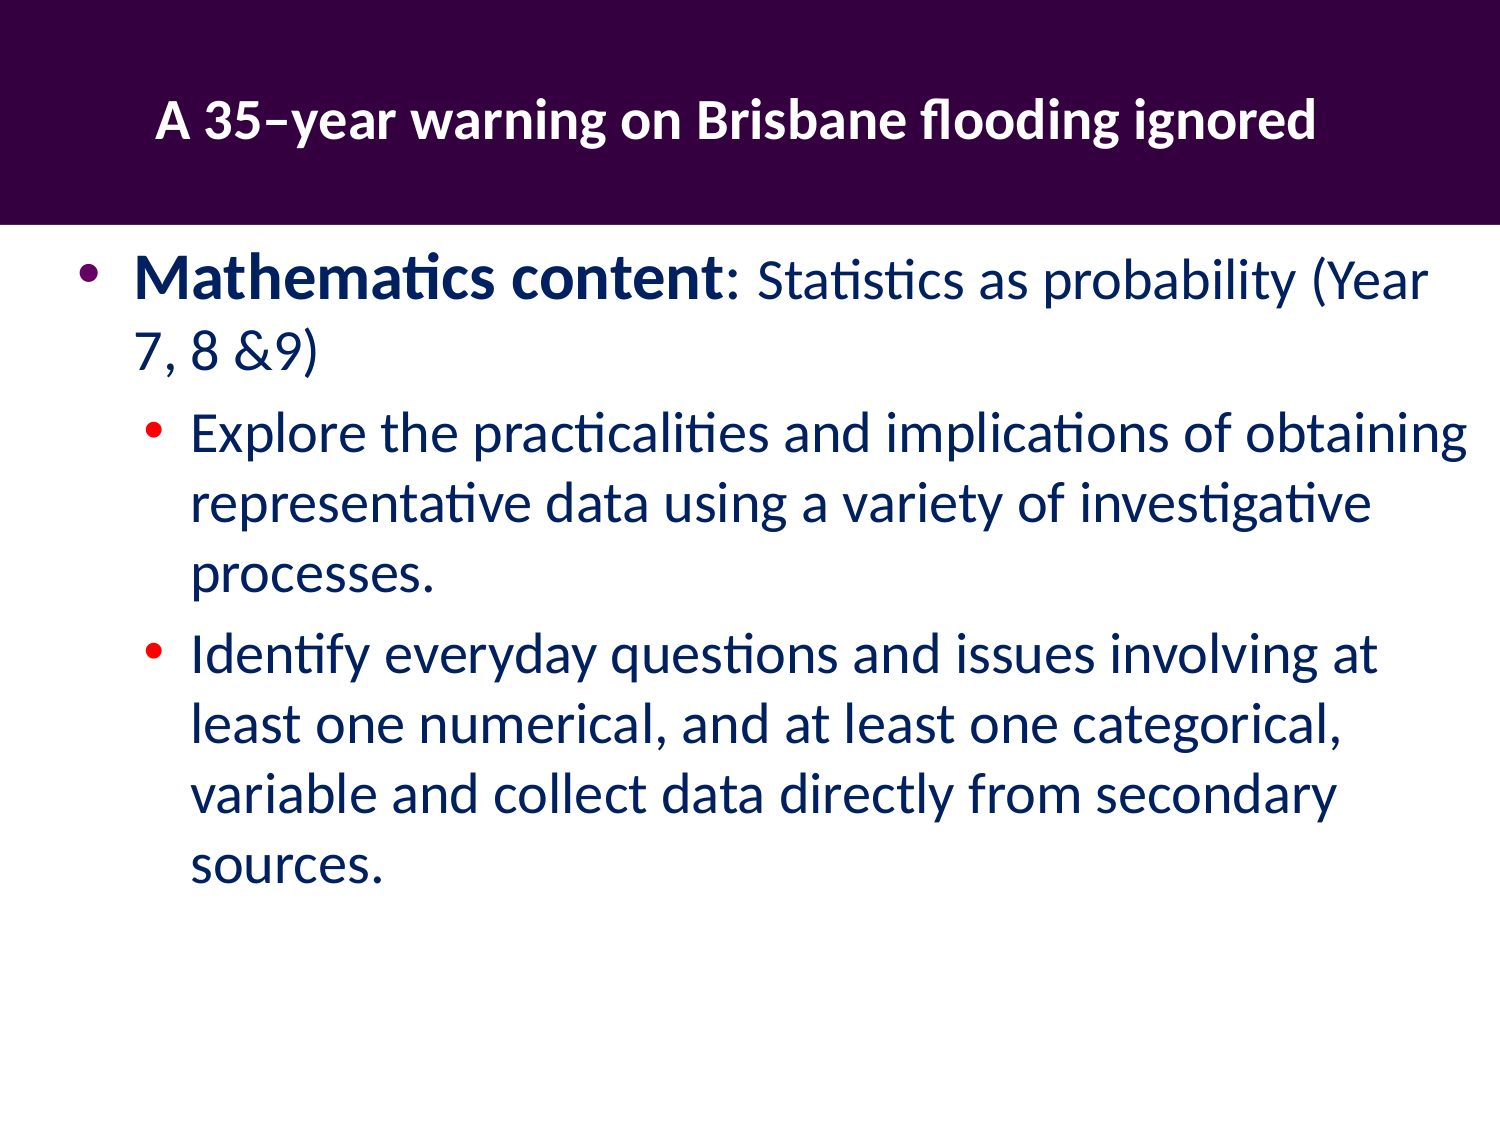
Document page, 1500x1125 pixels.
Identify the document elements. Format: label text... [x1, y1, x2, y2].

list Mathematics content: Statistics as probability (Year 7, 8 &9) Explore the practicalities and implications of obtaining representative data using a variety of investigative processes. Identify everyday questions and issues involving at least one numerical, and at least one categorical, variable and collect data directly from secondary sources. [0, 224, 1500, 1125]
title A 35–year warning on Brisbane flooding ignored [0, 0, 1500, 224]
